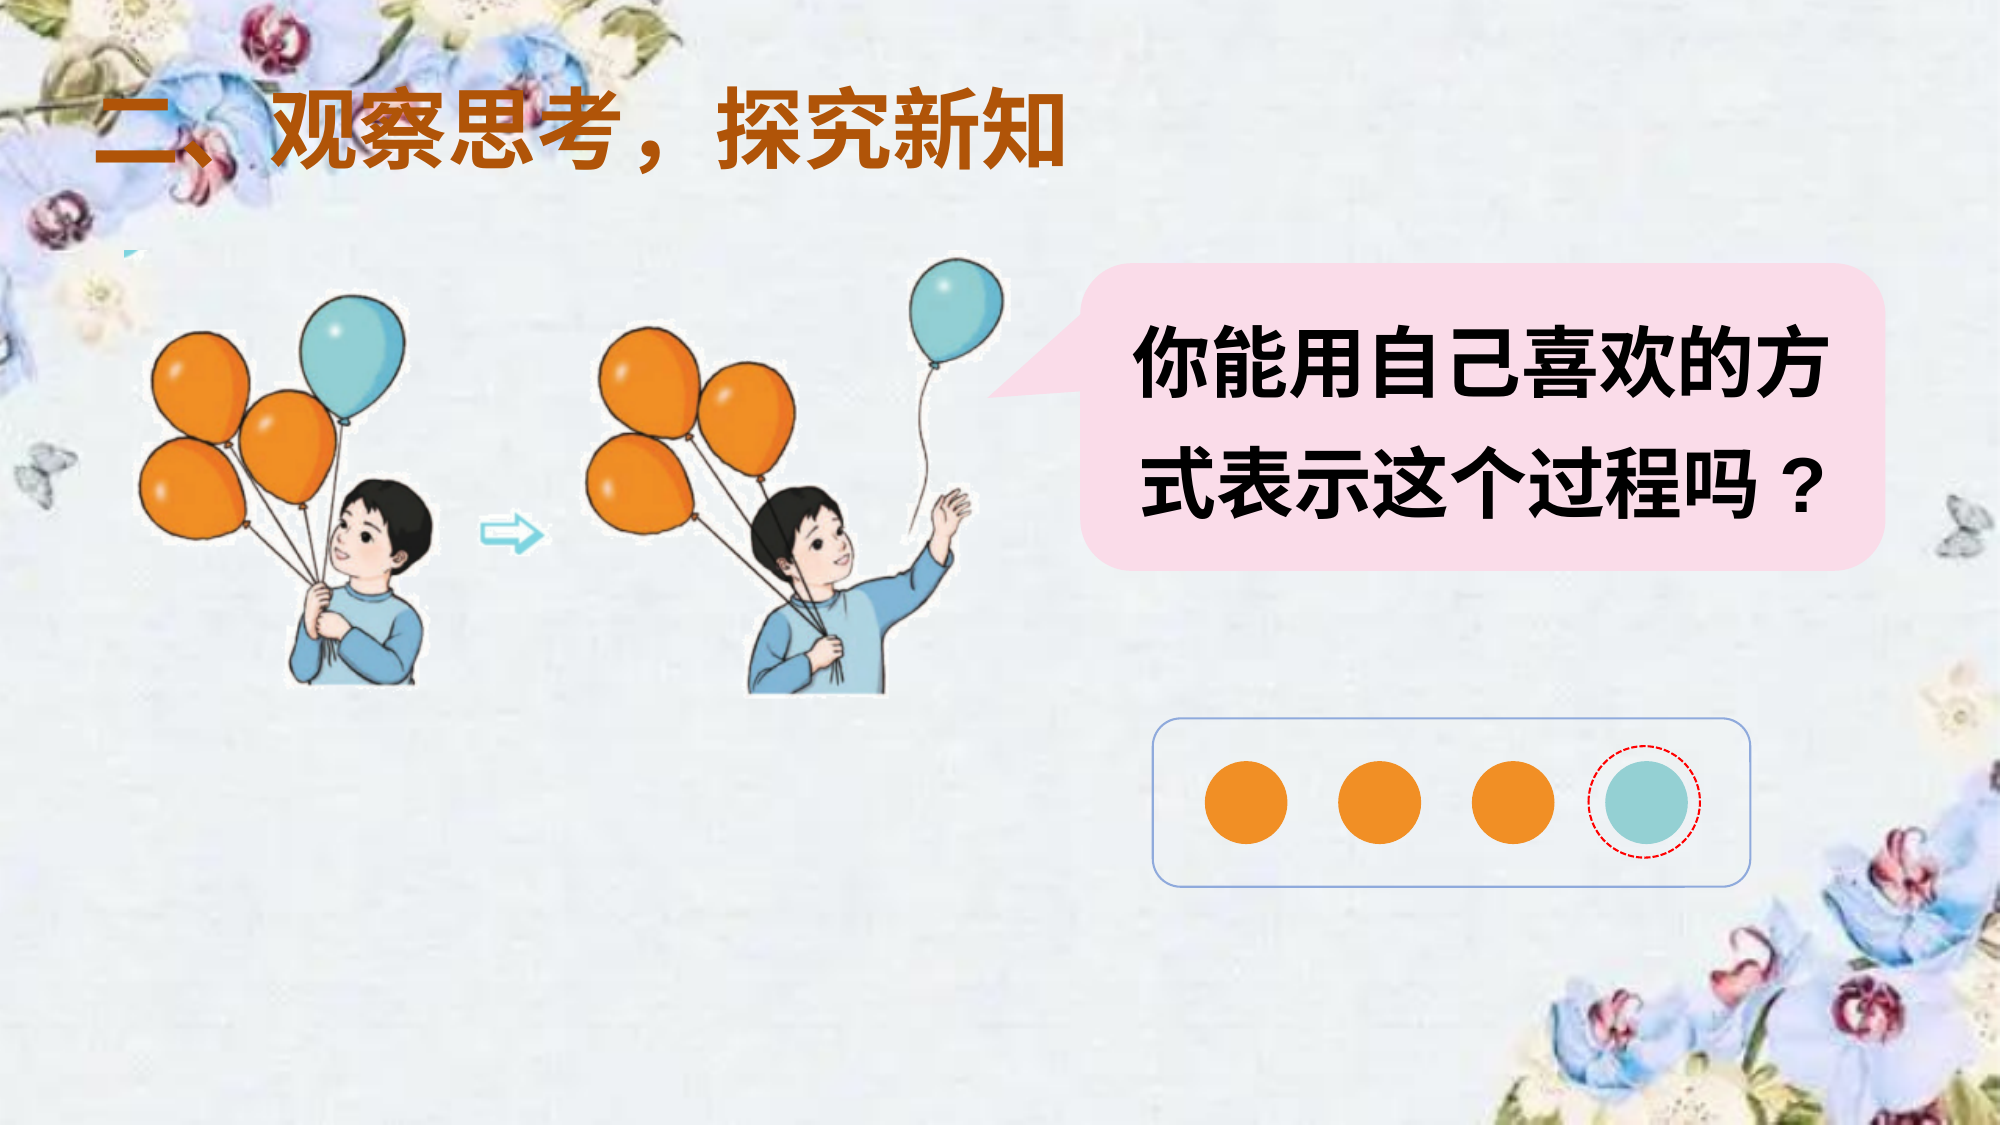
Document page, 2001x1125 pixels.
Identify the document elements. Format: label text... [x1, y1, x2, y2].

text_box 二、观察思考，探究新知 [77, 66, 1285, 188]
picture [0, 0, 2000, 1125]
text_box 你能用自己喜欢的方式表示这个过程吗? [1058, 263, 1886, 571]
text_box [1587, 745, 1701, 859]
text_box [1151, 717, 1752, 888]
